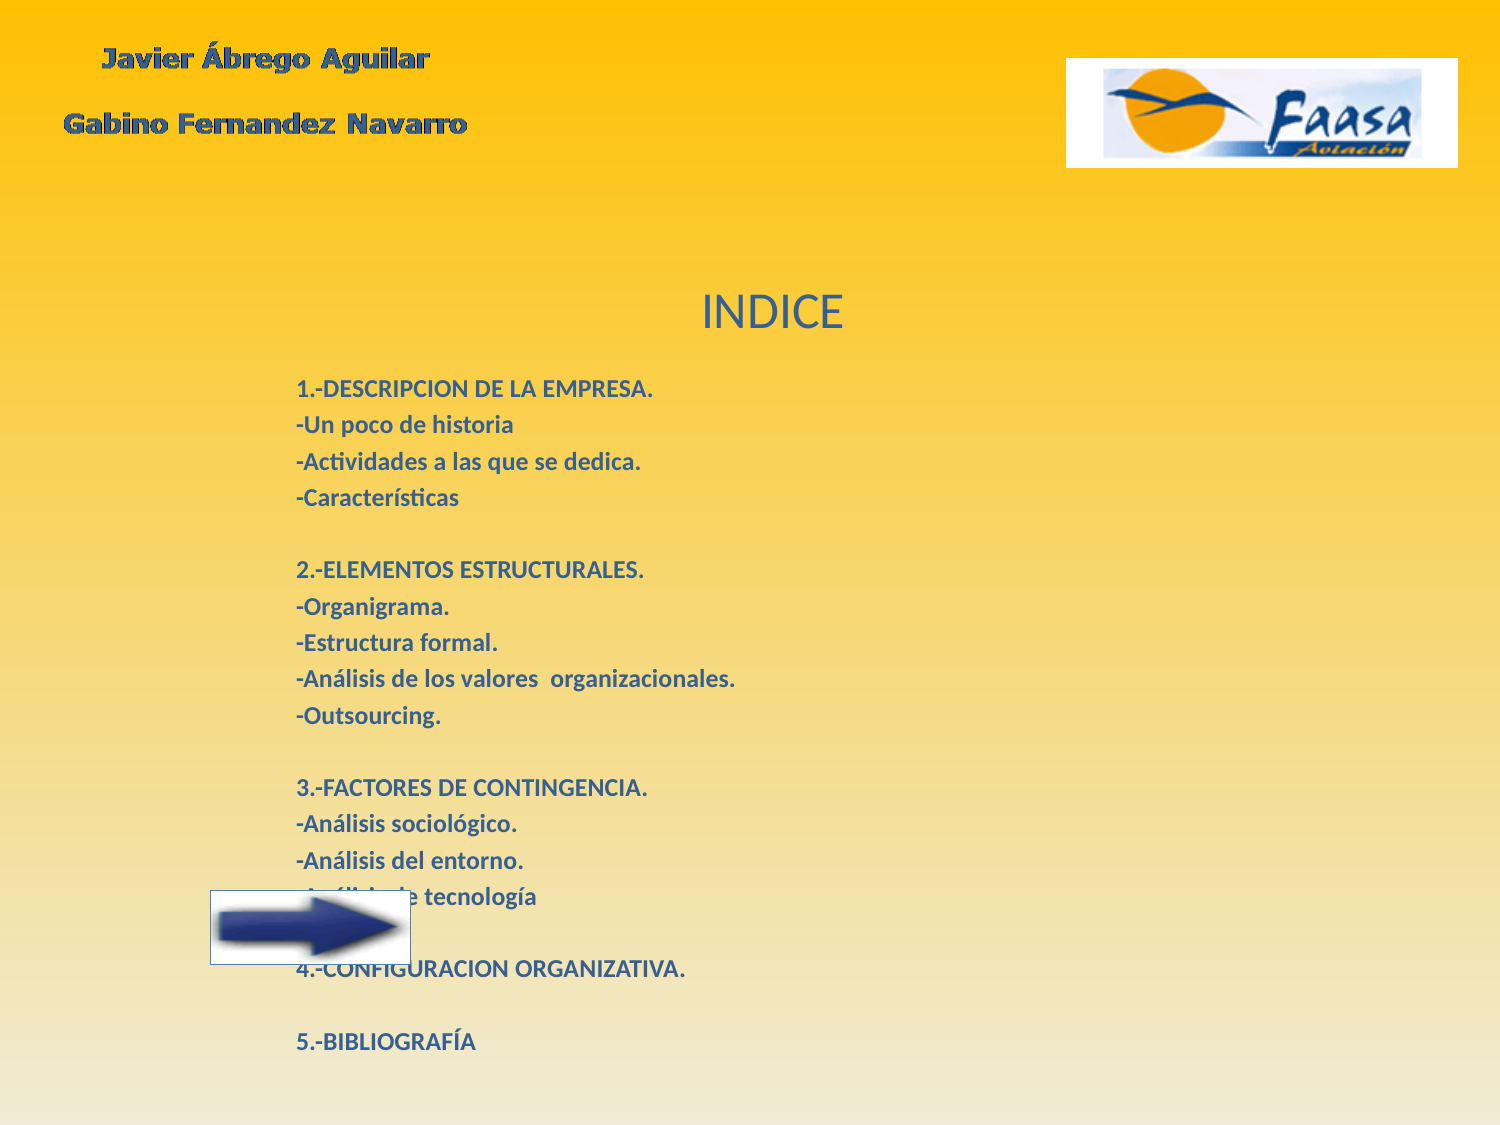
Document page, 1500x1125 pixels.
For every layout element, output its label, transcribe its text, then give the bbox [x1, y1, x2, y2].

picture [0, 0, 530, 214]
subtitle INDICE 1.-DESCRIPCION DE LA EMPRESA. -Un poco de historia -Actividades a las que se dedica. -Características 2.-ELEMENTOS ESTRUCTURALES. -Organigrama. -Estructura formal. -Análisis de los valores organizacionales. -Outsourcing. 3.-FACTORES DE CONTINGENCIA. -Análisis sociológico. -Análisis del entorno. -Análisis de tecnología 4.-CONFIGURACION ORGANIZATIVA. 5.-BIBLIOGRAFÍA [164, 269, 1383, 1067]
picture [210, 890, 411, 965]
picture [1066, 58, 1458, 168]
